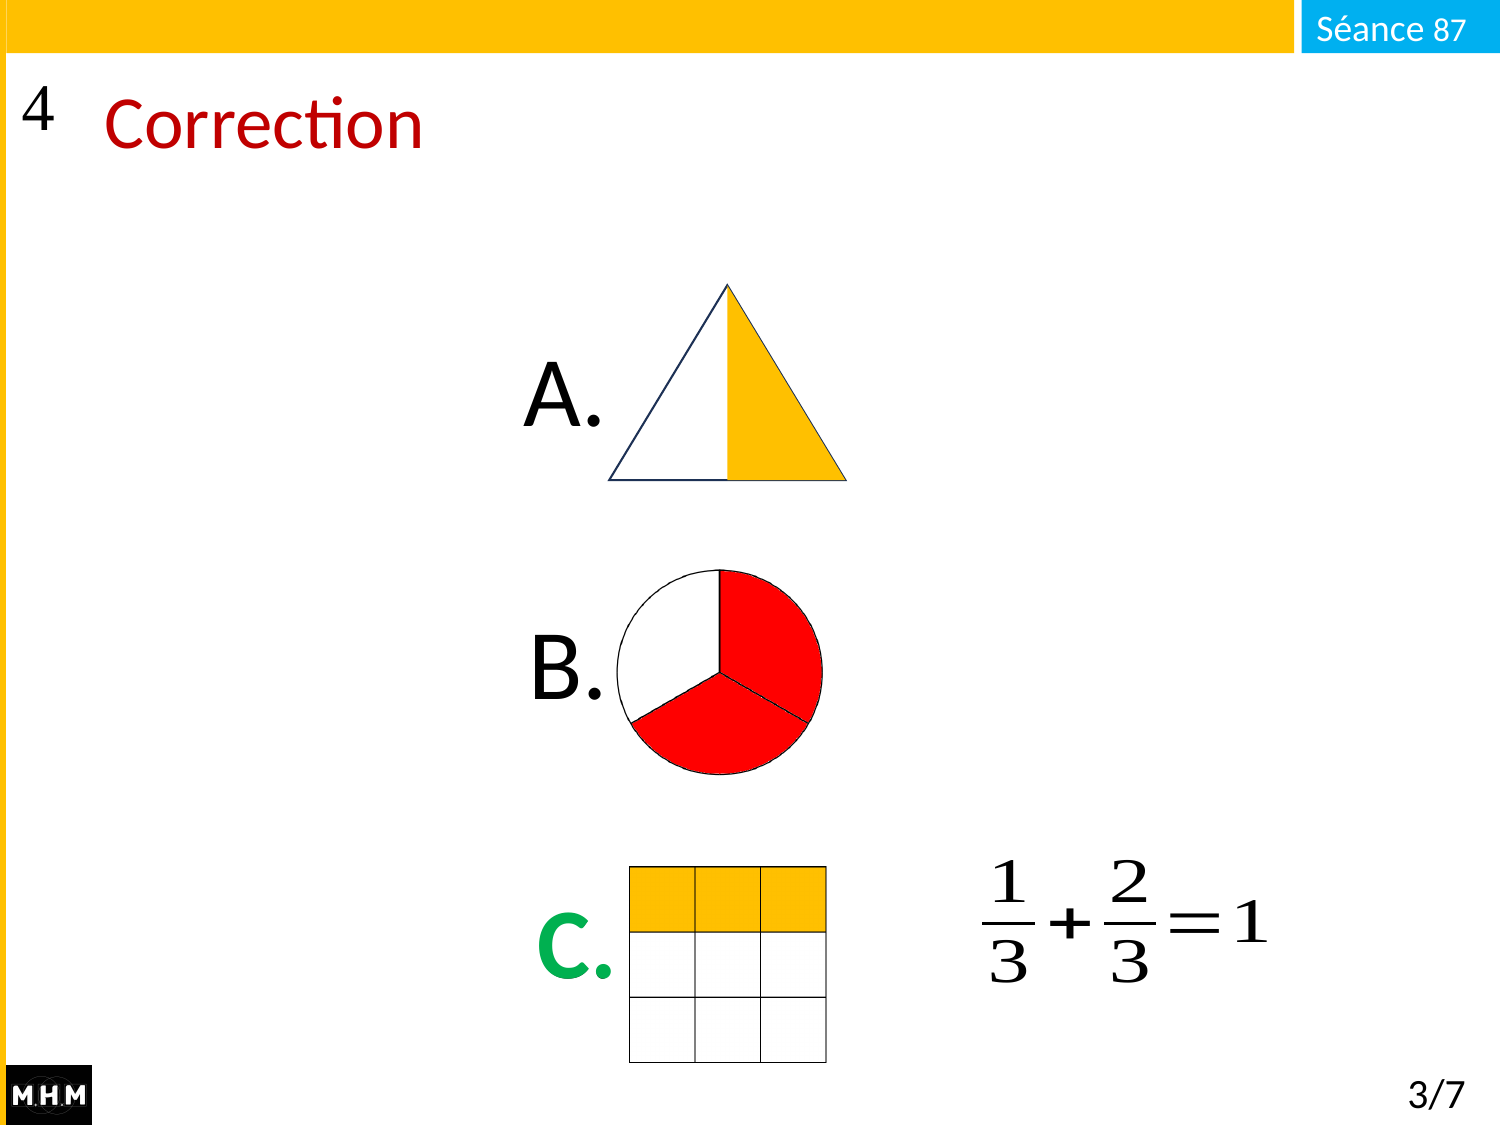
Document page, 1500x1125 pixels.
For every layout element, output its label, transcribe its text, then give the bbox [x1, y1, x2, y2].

text_box A. [508, 319, 659, 455]
picture [607, 569, 824, 776]
picture [6, 1065, 92, 1125]
text_box [607, 285, 726, 482]
list 3/7 [1373, 1064, 1500, 1125]
title Correction [89, 74, 1384, 174]
picture [627, 864, 828, 1065]
text_box C. [522, 870, 627, 1006]
text_box B. [513, 592, 607, 727]
text_box [726, 281, 848, 482]
